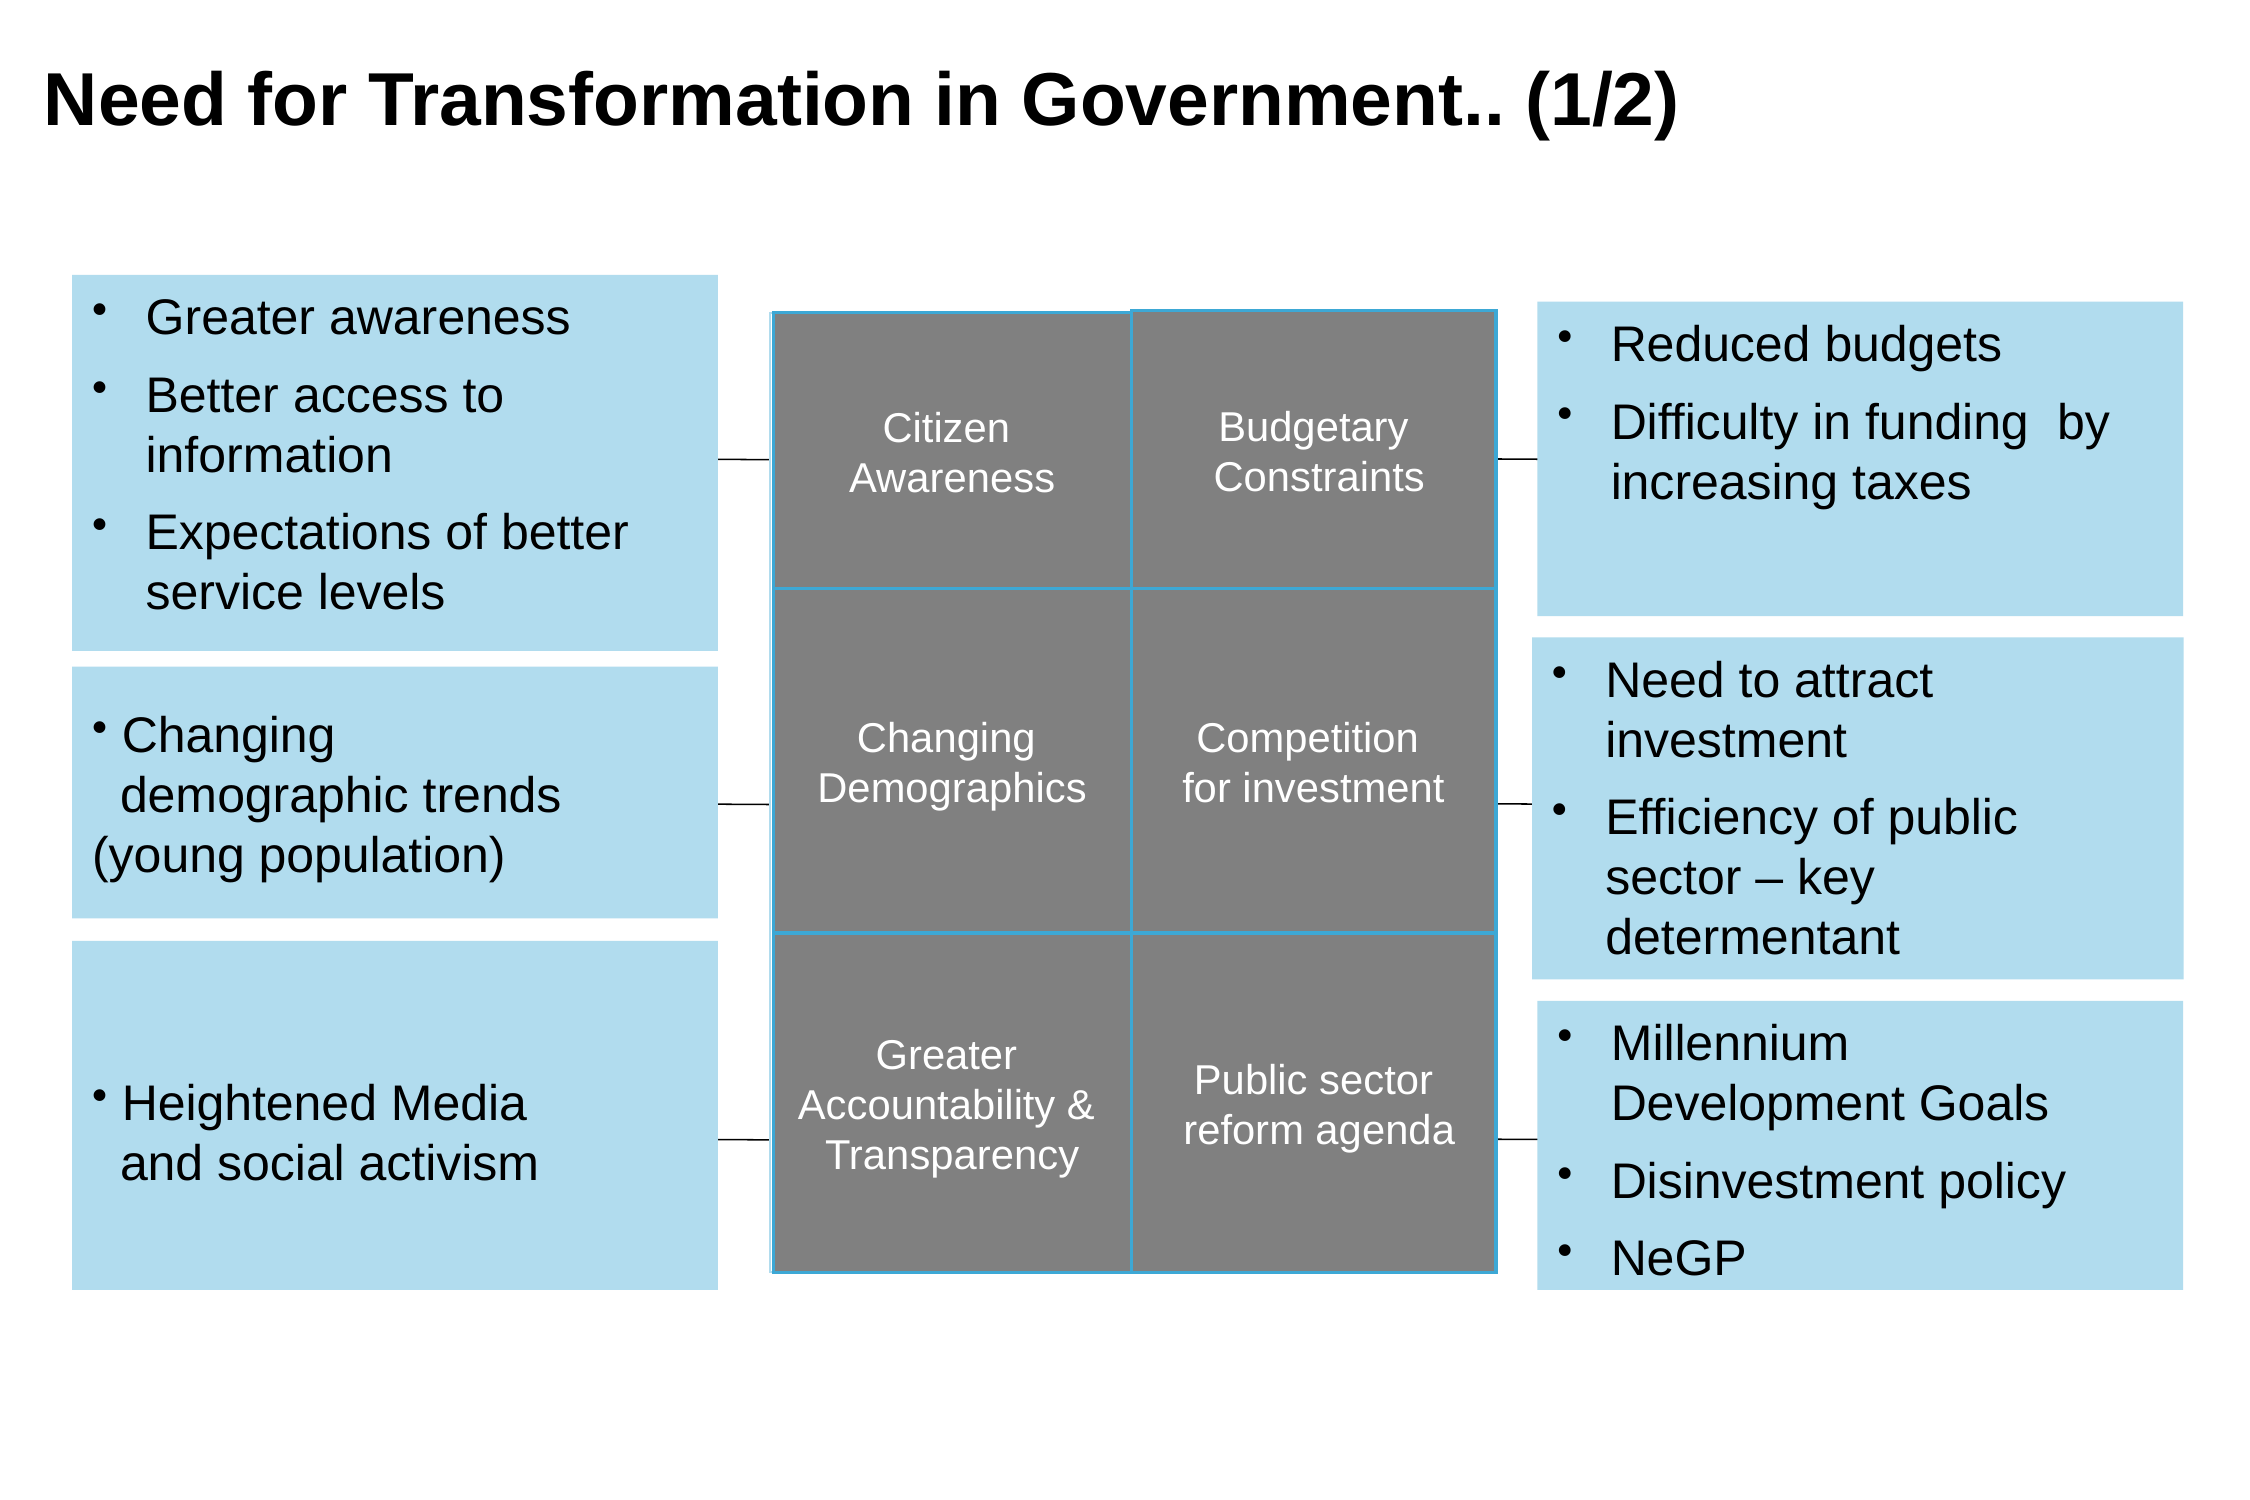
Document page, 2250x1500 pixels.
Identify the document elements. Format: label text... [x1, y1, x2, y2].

text_box Changing demographic trends (young population) [72, 666, 718, 919]
text_box Millennium Development Goals Disinvestment policy NeGP [1537, 1000, 2184, 1290]
text_box Reduced budgets Difficulty in funding by increasing taxes [1537, 301, 2184, 617]
text_box Greater Accountability & Transparency [773, 932, 1131, 1273]
text_box Need to attract investment Efficiency of public sector – key determentant [1532, 637, 2184, 980]
text_box [769, 312, 773, 1273]
title Need for Transformation in Government.. (1/2) [44, 50, 2211, 216]
text_box Competition for investment [1131, 588, 1496, 932]
text_box Public sector reform agenda [1131, 932, 1496, 1273]
text_box Greater awareness Better access to information Expectations of better service levels [72, 274, 718, 651]
text_box Changing Demographics [773, 588, 1131, 932]
text_box Budgetary Constraints [1131, 310, 1496, 588]
text_box Heightened Media and social activism [72, 940, 718, 1290]
text_box Citizen Awareness [773, 312, 1131, 588]
